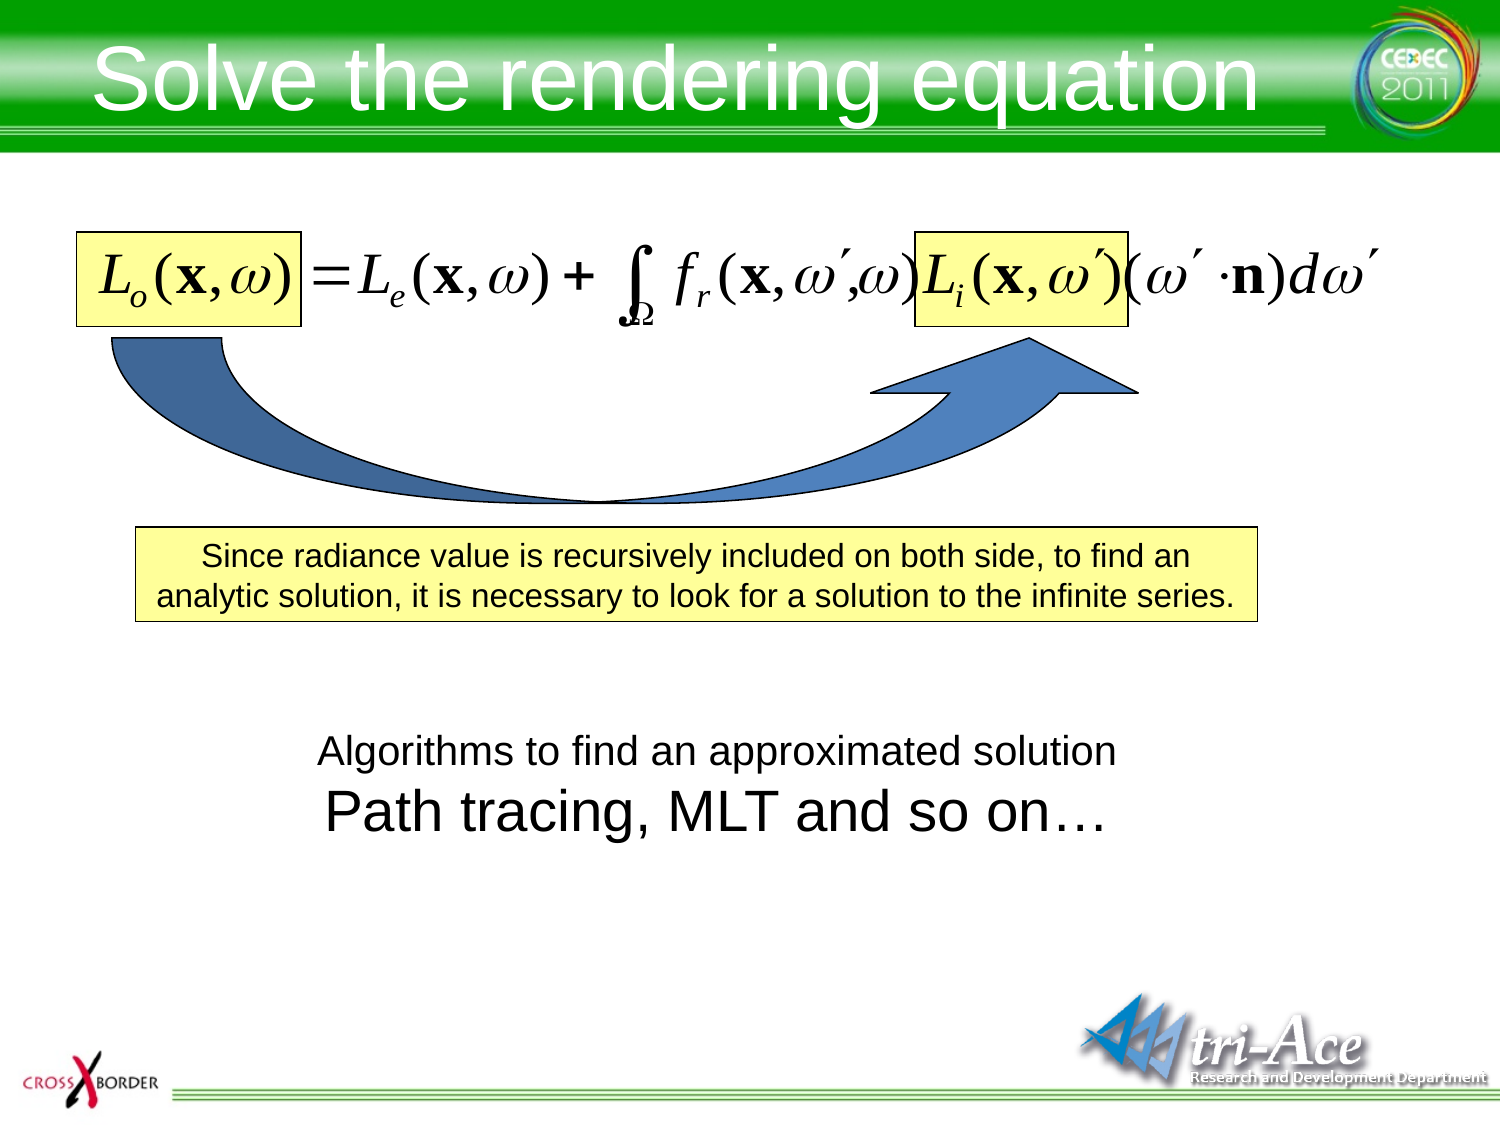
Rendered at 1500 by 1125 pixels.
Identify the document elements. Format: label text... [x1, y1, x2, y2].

picture [0, 987, 1500, 1125]
text_box Algorithms to find an approximated solution Path tracing, MLT and so on… [167, 716, 1267, 851]
text_box [112, 346, 1139, 504]
picture [0, 0, 1500, 155]
text_box Since radiance value is recursively included on both side, to find an analytic solution, it is necessary to look for a solution to the infinite series. [135, 527, 1258, 622]
title Solve the rendering equation [74, 7, 1426, 140]
text_box [76, 231, 82, 327]
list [88, 219, 1389, 338]
